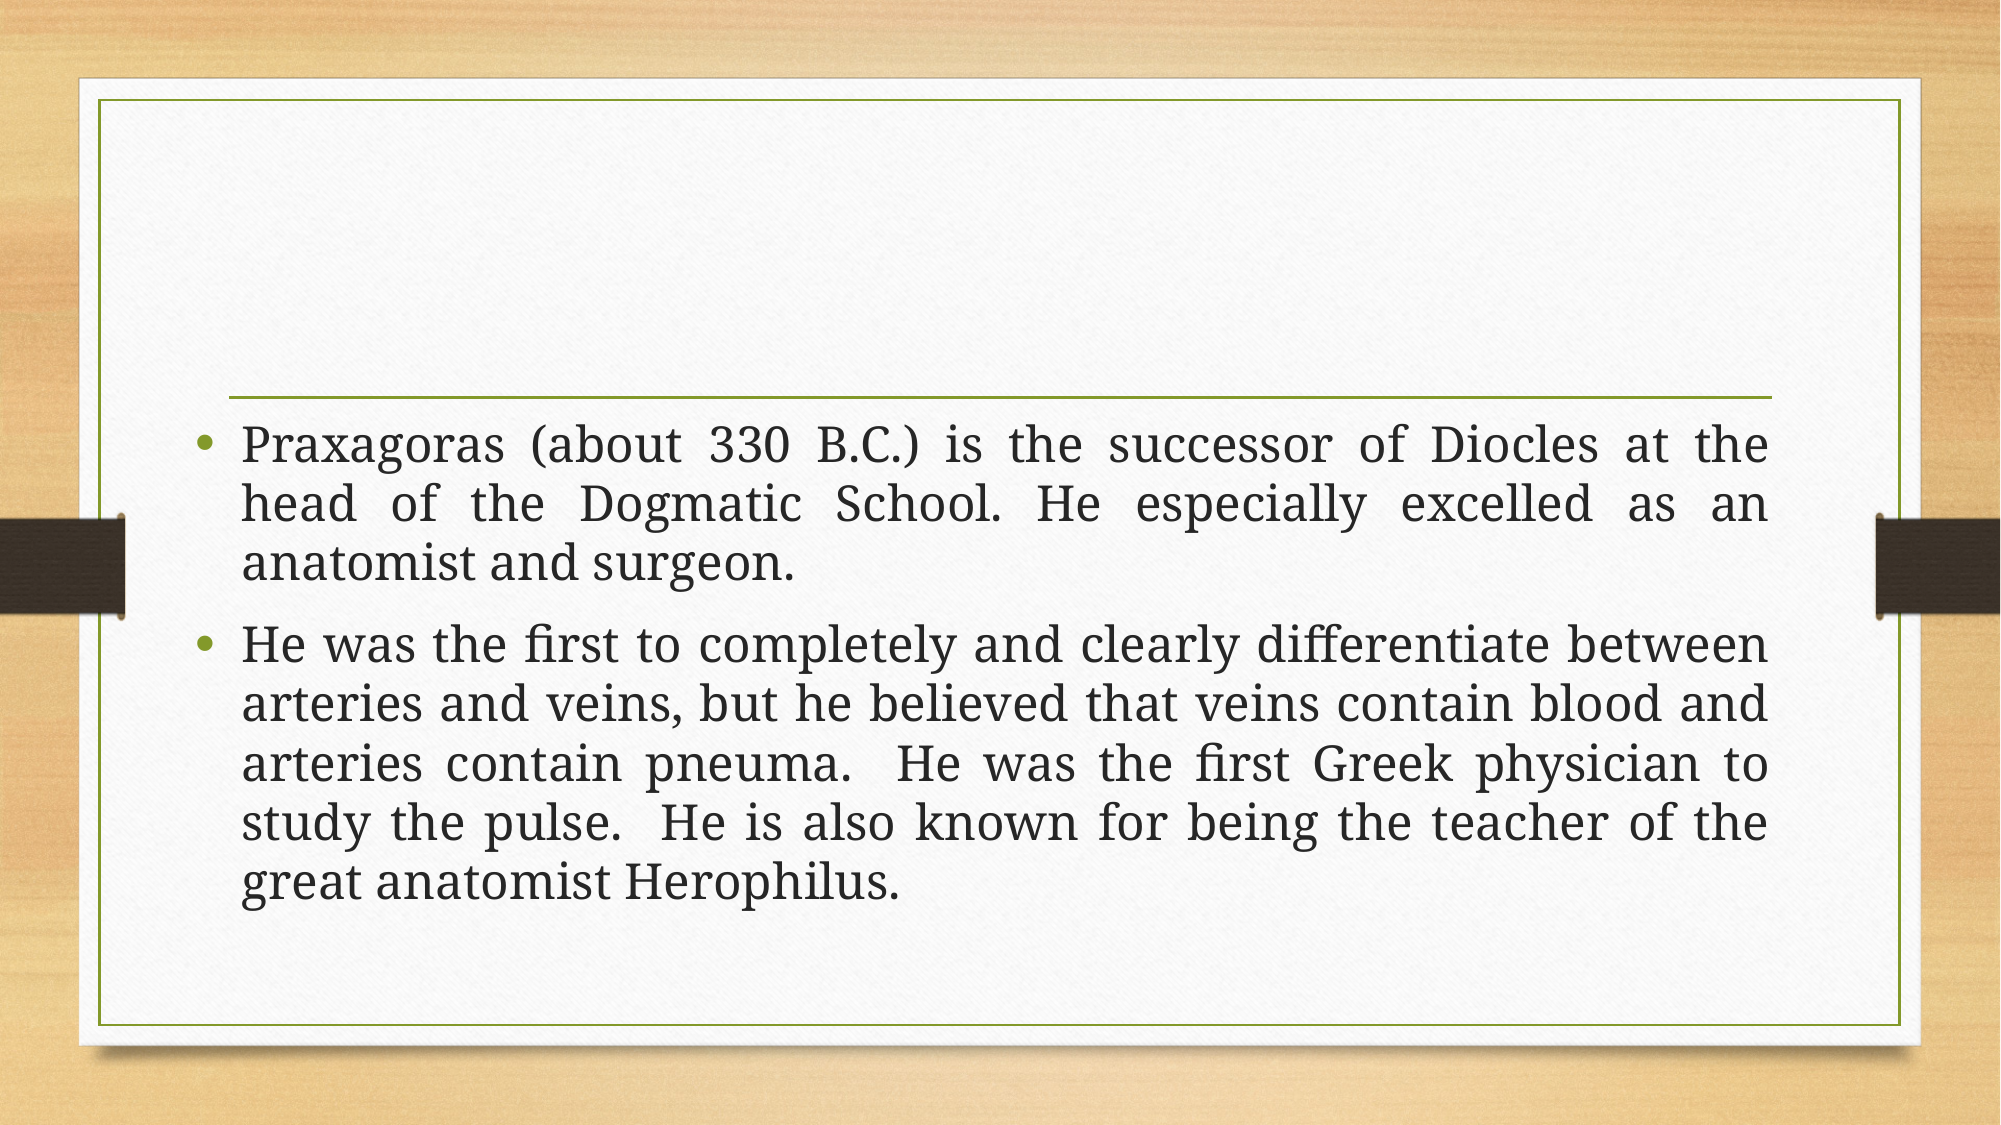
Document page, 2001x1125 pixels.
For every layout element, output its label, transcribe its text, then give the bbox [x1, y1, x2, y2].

picture [0, 0, 2001, 1125]
list Praxagoras (about 330 B.C.) is the successor of Diocles at the head of the Dogmatic School. He especially excelled as an anatomist and surgeon. He was the first to completely and clearly differentiate between arteries and veins, but he believed that veins contain blood and arteries contain pneuma. He was the first Greek physician to study the pulse. He is also known for being the teacher of the great anatomist Herophilus. [180, 404, 1785, 918]
